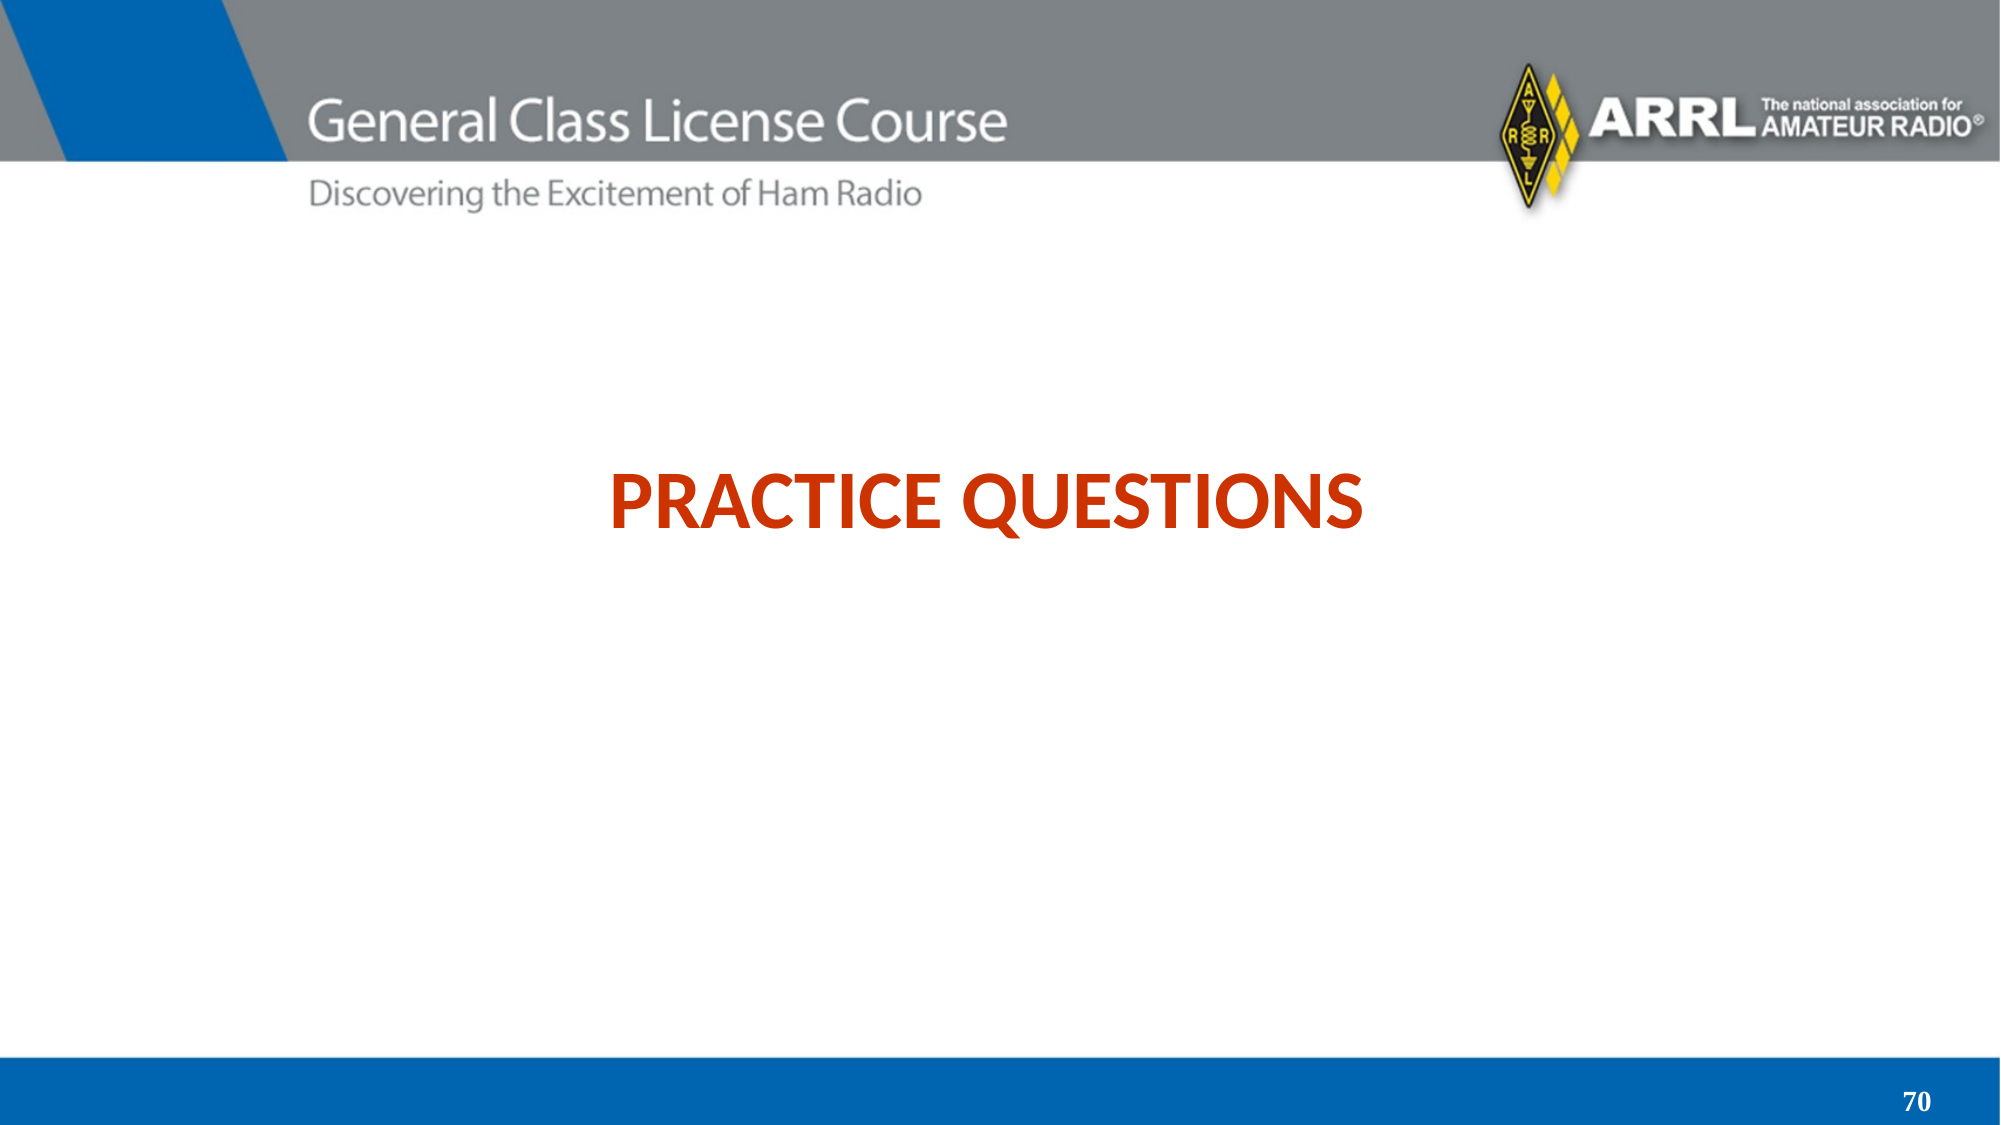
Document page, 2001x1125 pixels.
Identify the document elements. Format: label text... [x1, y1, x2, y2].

title PRACTICE QUESTIONS [87, 437, 1888, 625]
picture [0, 0, 2001, 1125]
